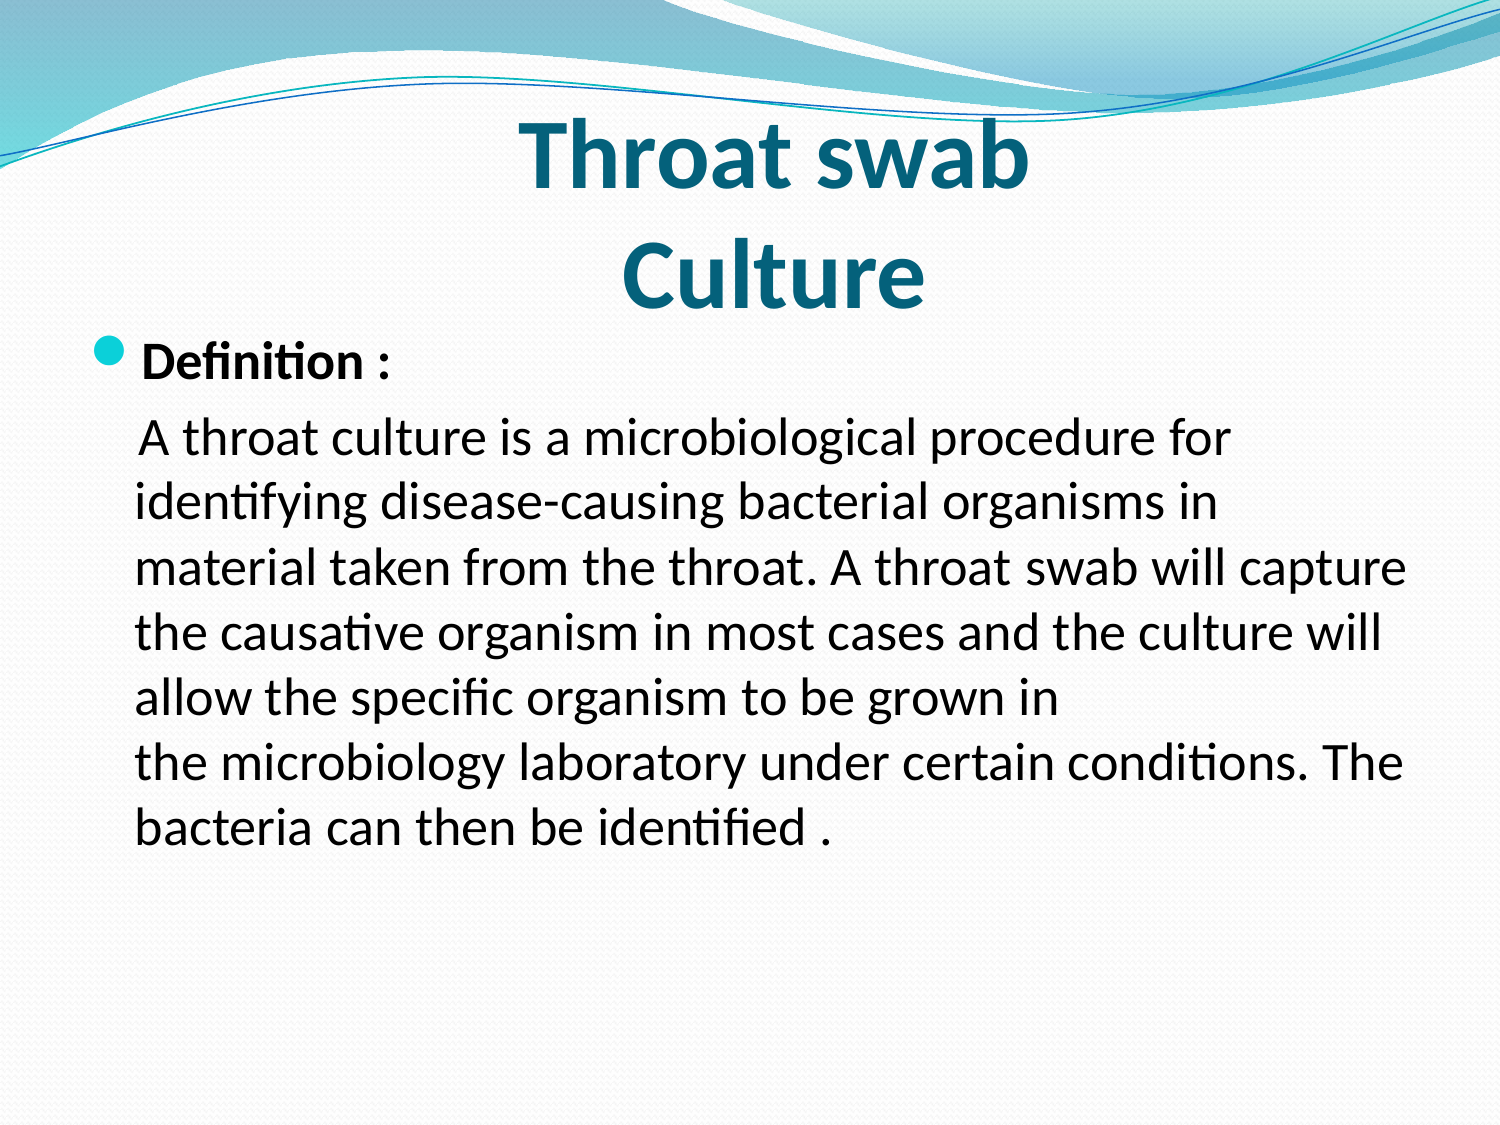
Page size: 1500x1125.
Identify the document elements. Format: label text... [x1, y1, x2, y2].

list Definition : A throat culture is a microbiological procedure for identifying disease-causing bacterial organisms in material taken from the throat. A throat swab will capture the causative organism in most cases and the culture will allow the specific organism to be grown in the microbiology laboratory under certain conditions. The bacteria can then be identified . [75, 317, 1425, 1038]
text_box Throat swab Culture [99, 140, 1450, 328]
